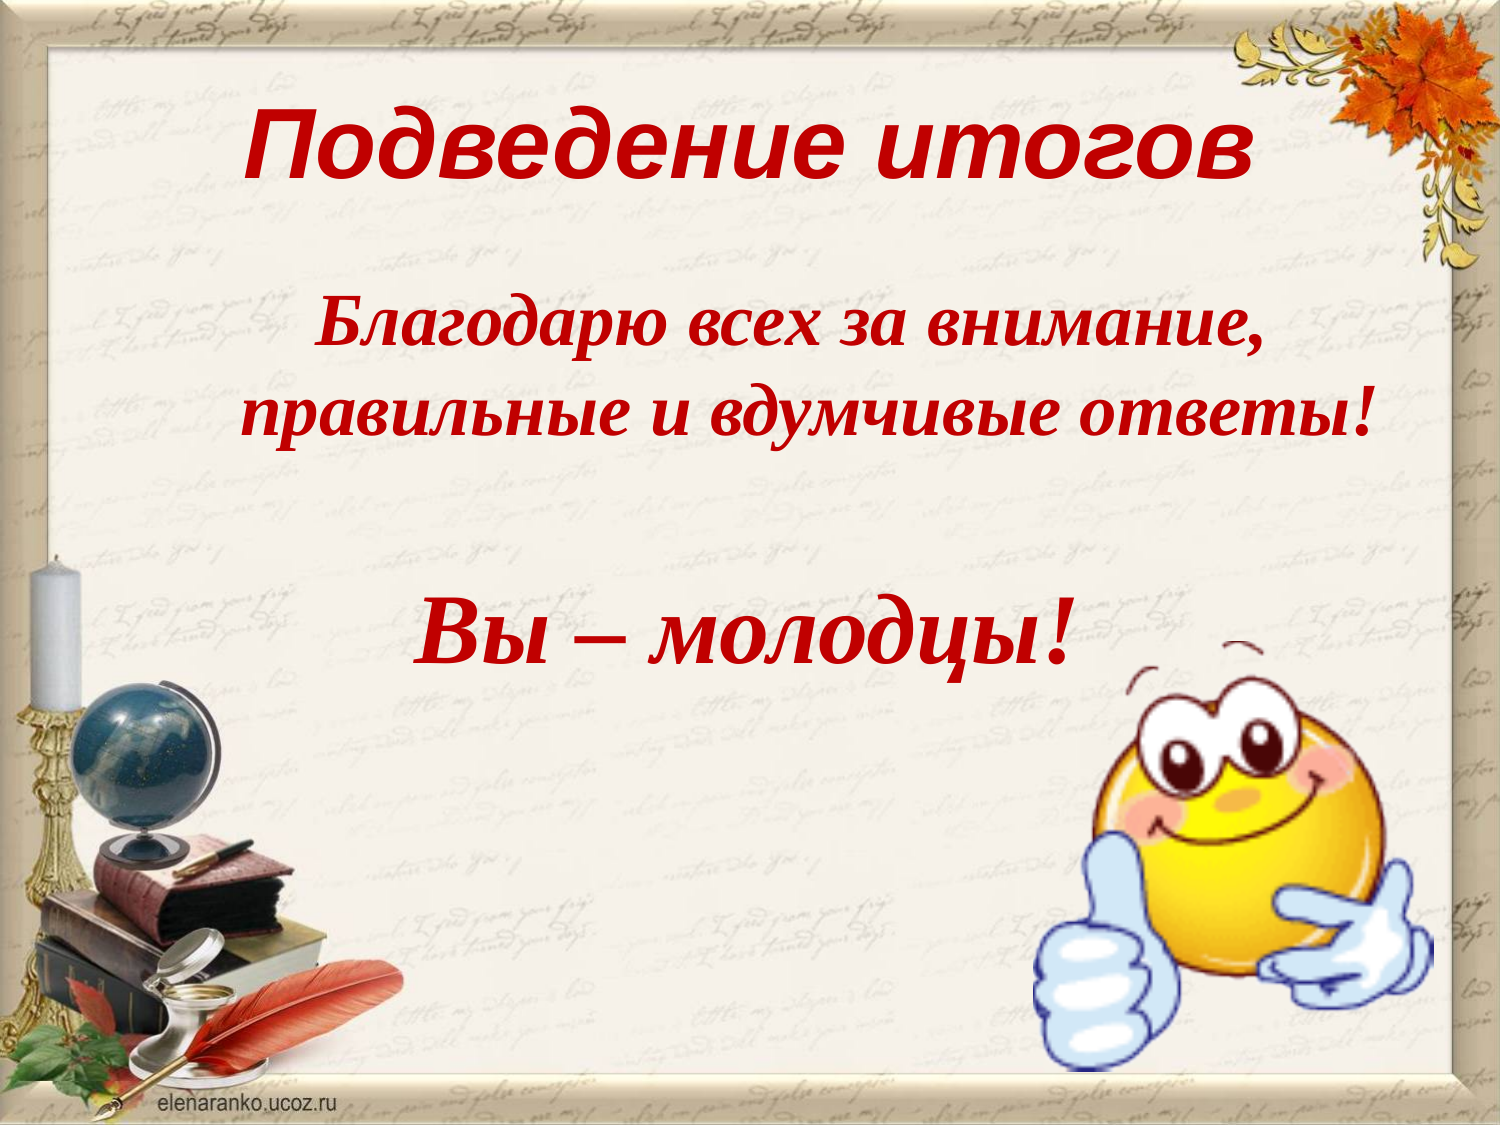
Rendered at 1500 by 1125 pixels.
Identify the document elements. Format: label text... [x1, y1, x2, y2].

title Подведение итогов [75, 45, 1425, 233]
picture [0, 0, 1500, 1125]
list Благодарю всех за внимание, правильные и вдумчивые ответы! Вы – молодцы! [75, 262, 1425, 1005]
